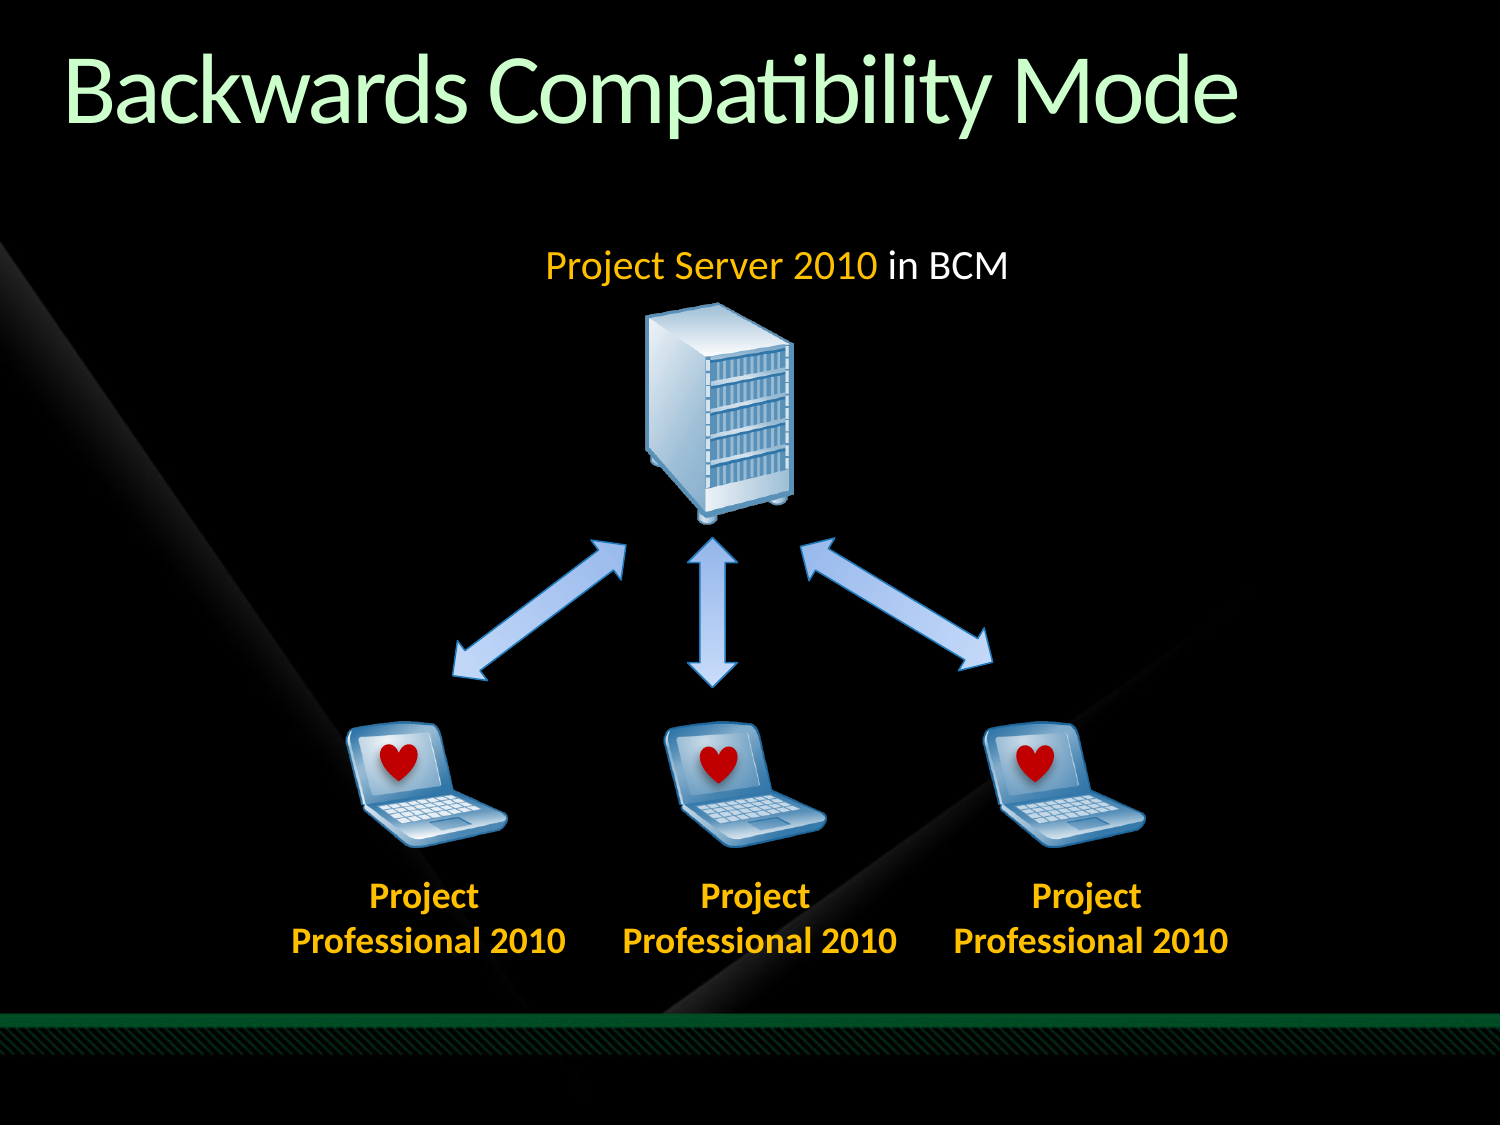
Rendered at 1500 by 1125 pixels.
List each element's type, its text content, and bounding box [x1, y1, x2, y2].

text_box [686, 541, 739, 689]
text_box Project Professional 2010 [953, 871, 1229, 962]
title Backwards Compatibility Mode [62, 37, 1438, 147]
picture [0, 0, 1500, 1125]
text_box Project Professional 2010 [291, 871, 567, 962]
text_box Project Professional 2010 [622, 871, 898, 962]
text_box Project Server 2010 in BCM [545, 237, 1010, 288]
text_box [799, 537, 994, 672]
text_box [451, 539, 627, 682]
